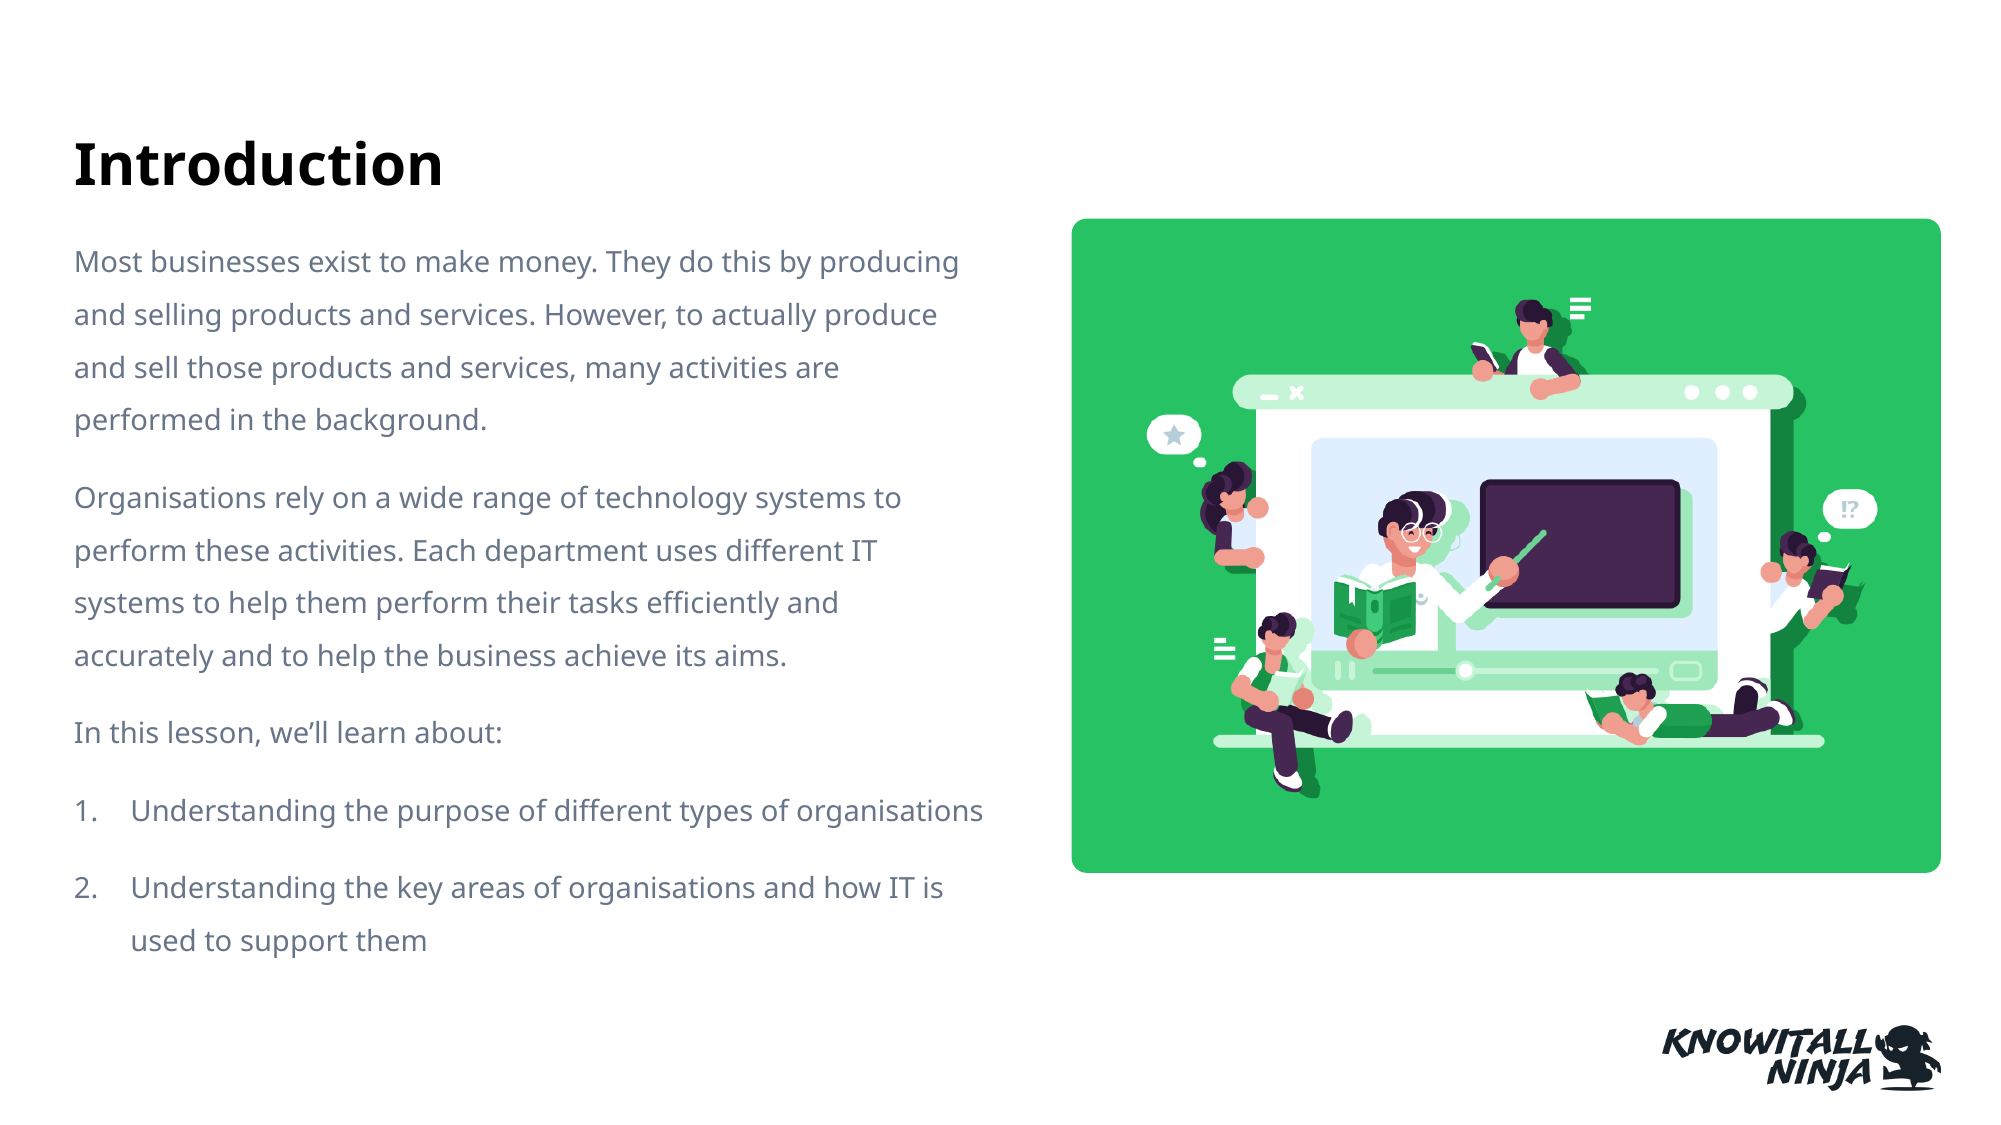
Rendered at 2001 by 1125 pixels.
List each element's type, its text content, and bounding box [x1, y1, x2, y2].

picture [1071, 218, 1942, 874]
title Introduction [59, 117, 1000, 206]
picture [1662, 1025, 1941, 1091]
list Most businesses exist to make money. They do this by producing and selling products and services. However, to actually produce and sell those products and services, many activities are performed in the background. Organisations rely on a wide range of technology systems to perform these activities. Each department uses different IT systems to help them perform their tasks efficiently and accurately and to help the business achieve its aims. In this lesson, we’ll learn about: Understanding the purpose of different types of organisations Understanding the key areas of organisations and how IT is used to support them [59, 218, 1000, 1091]
